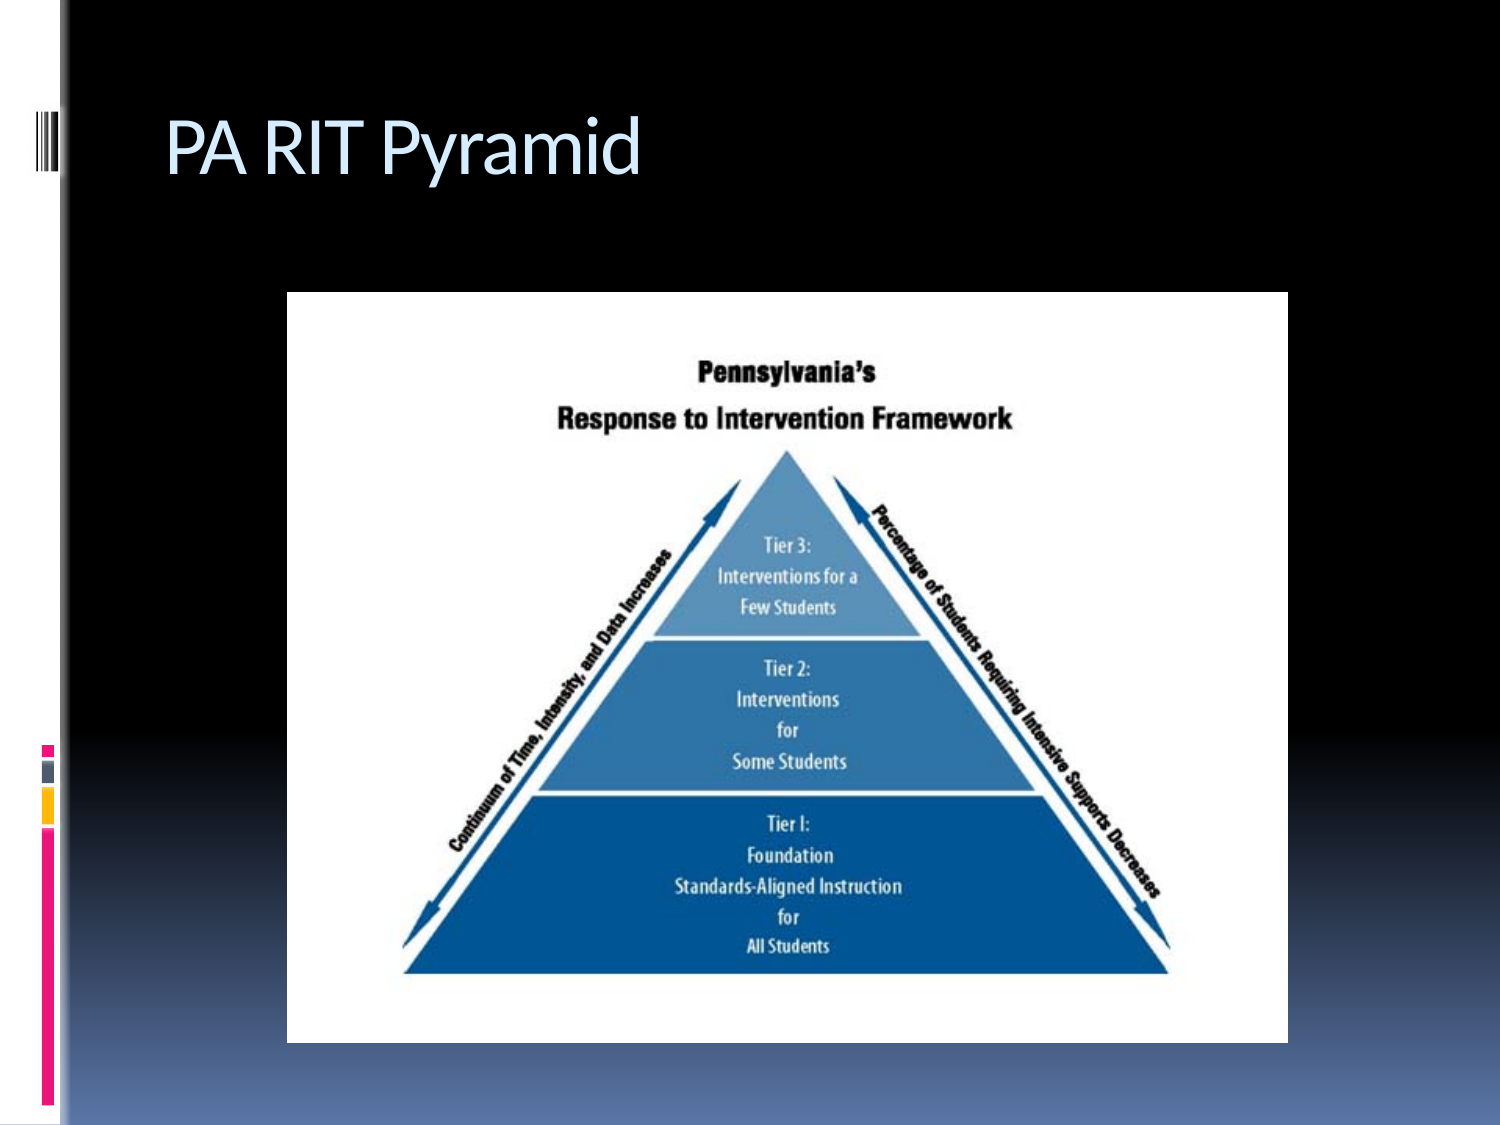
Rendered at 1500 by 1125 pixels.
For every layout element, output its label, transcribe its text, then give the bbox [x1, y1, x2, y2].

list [287, 292, 1288, 1044]
title PA RIT Pyramid [150, 83, 1425, 234]
